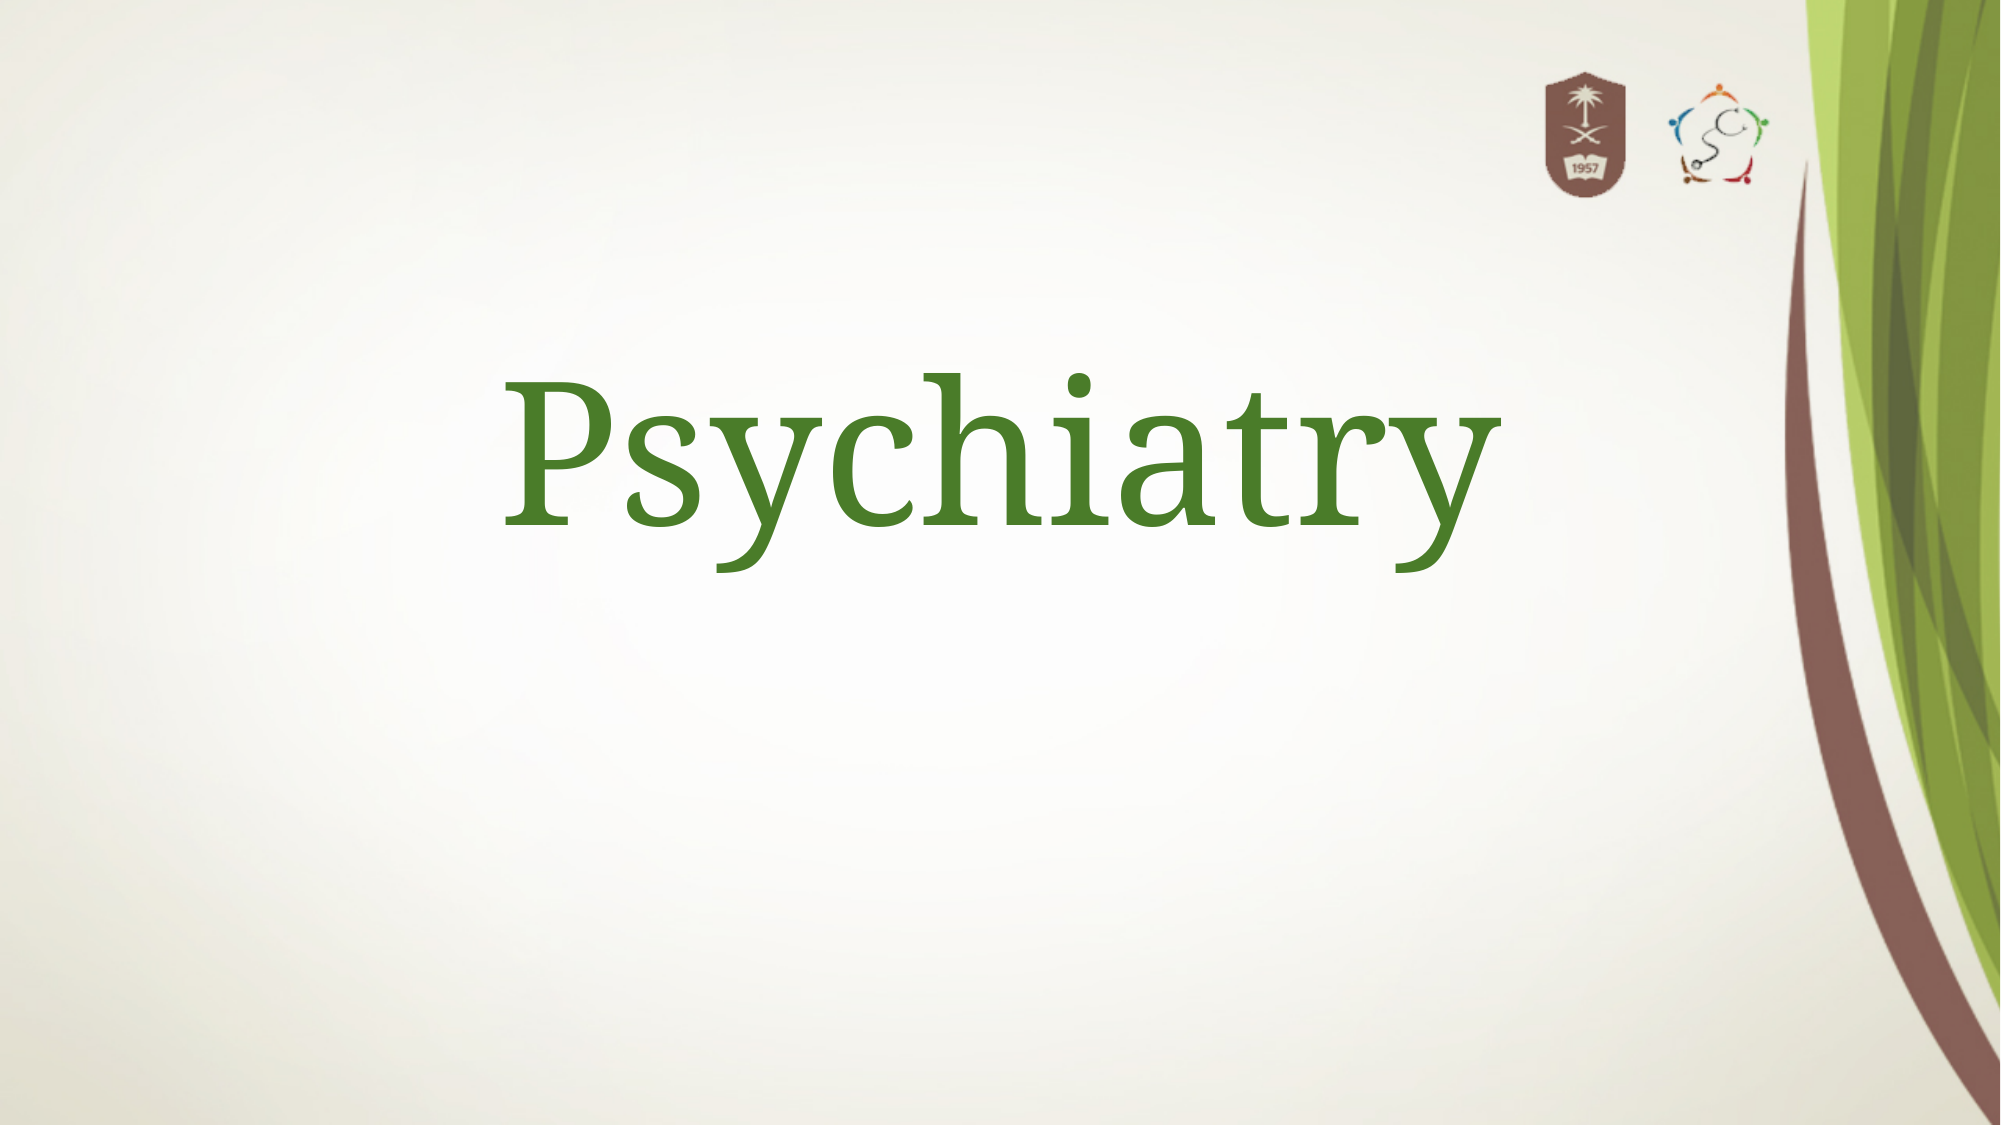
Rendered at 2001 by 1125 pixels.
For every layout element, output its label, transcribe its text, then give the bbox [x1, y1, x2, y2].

title Psychiatry [249, 184, 1750, 576]
picture [0, 0, 2001, 1125]
